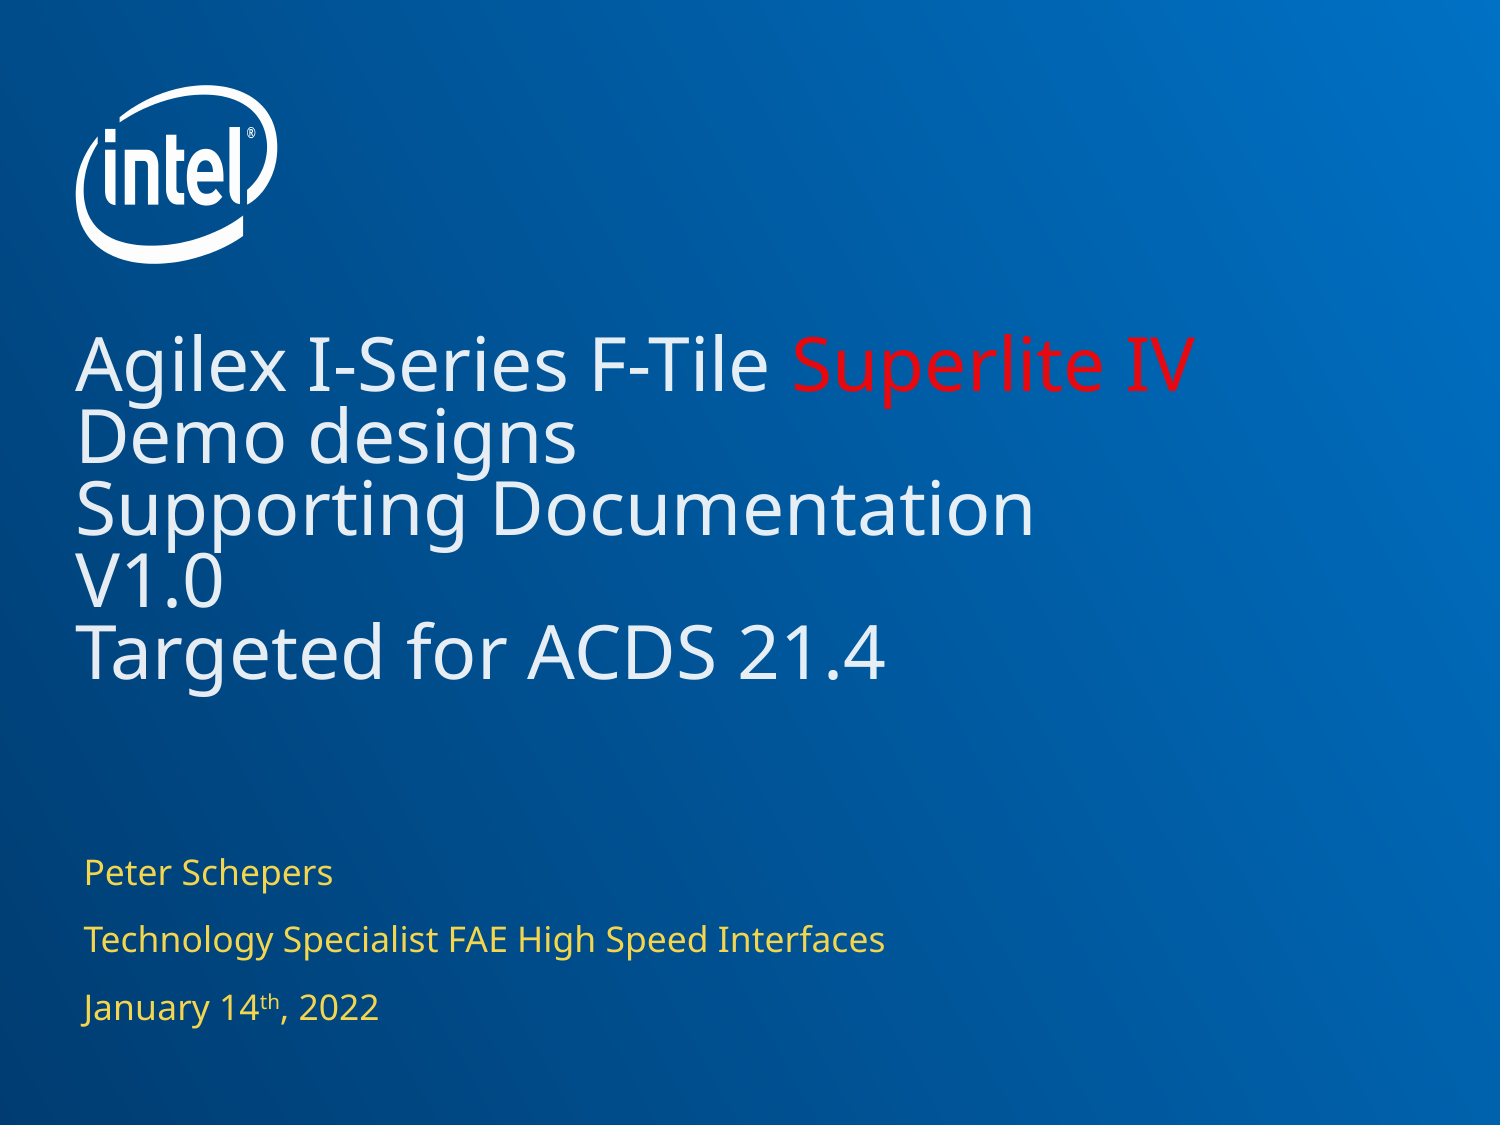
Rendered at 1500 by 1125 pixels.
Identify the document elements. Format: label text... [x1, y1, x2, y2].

title Agilex I-Series F-Tile Superlite IV Demo designs Supporting Documentation V1.0 Targeted for ACDS 21.4 [75, 568, 1400, 694]
picture [74, 83, 279, 266]
subtitle Peter Schepers Technology Specialist FAE High Speed Interfaces January 14th, 2022 [83, 849, 1459, 1050]
